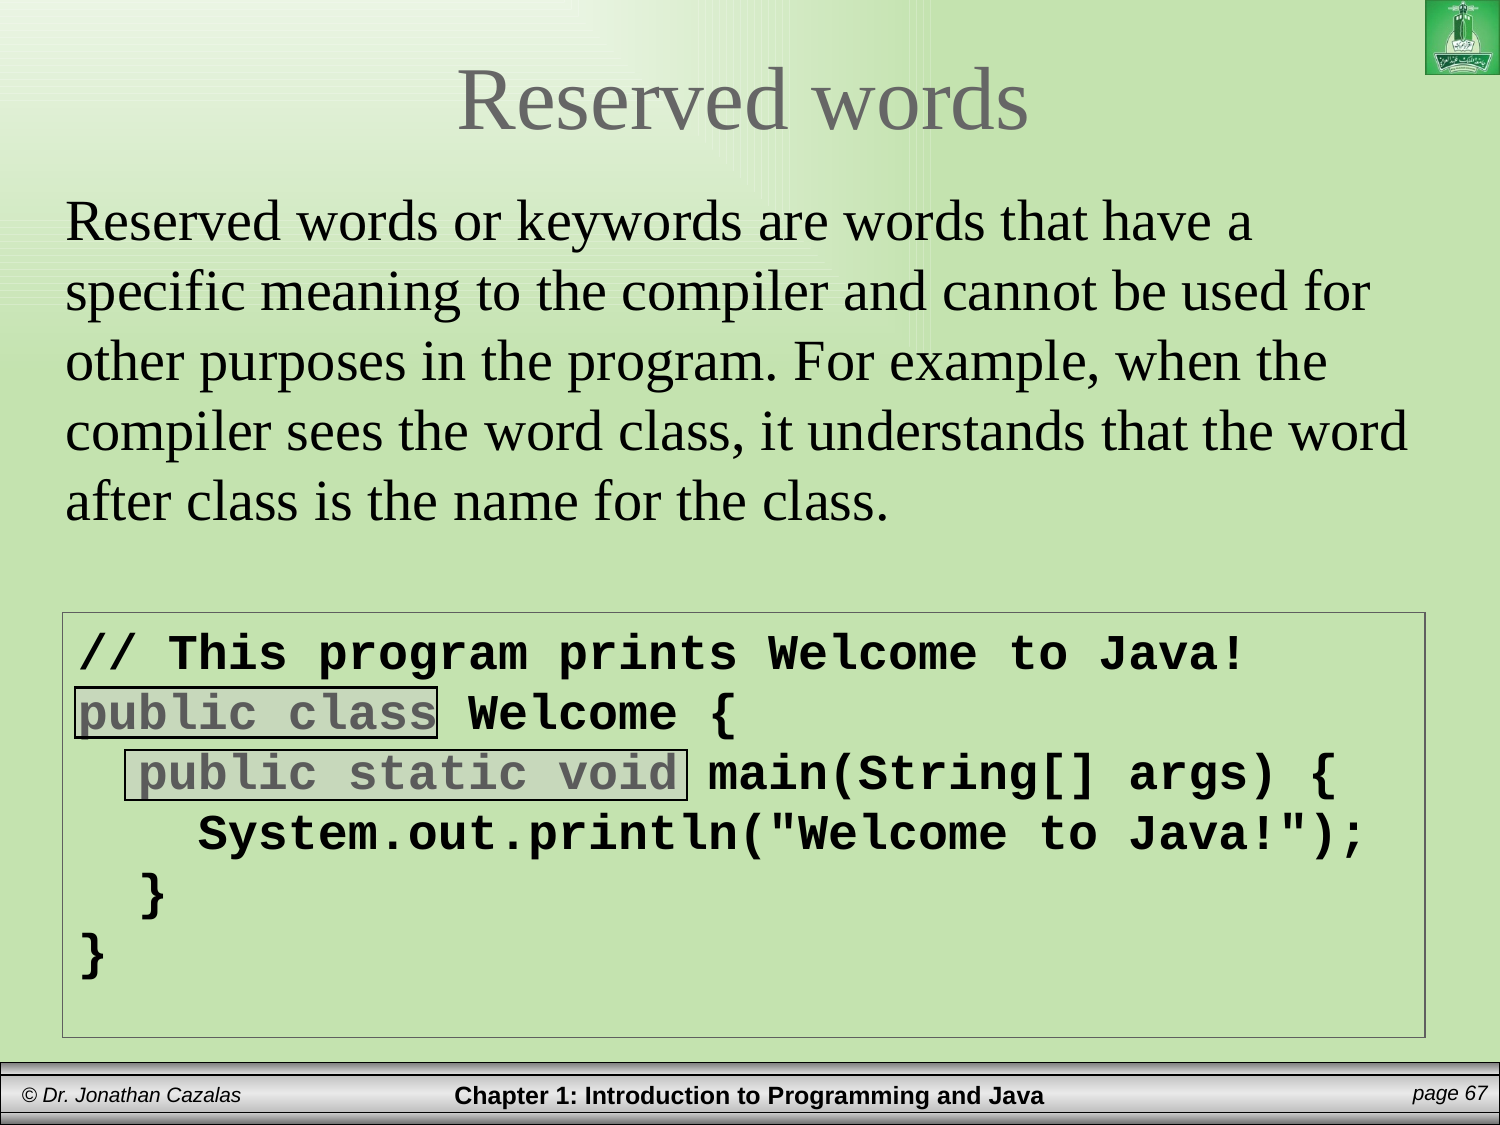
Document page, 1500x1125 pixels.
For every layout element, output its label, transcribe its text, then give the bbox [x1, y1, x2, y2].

text_box Reserved words [112, 37, 1375, 150]
text_box [125, 750, 688, 800]
text_box [74, 687, 438, 738]
picture [1425, 0, 1500, 75]
text_box // This program prints Welcome to Java! public class Welcome { public static void main(String[] args) { System.out.println("Welcome to Java!"); } } [62, 612, 1425, 1038]
text_box Reserved words or keywords are words that have a specific meaning to the compiler and cannot be used for other purposes in the program. For example, when the compiler sees the word class, it understands that the word after class is the name for the class. [50, 174, 1438, 550]
